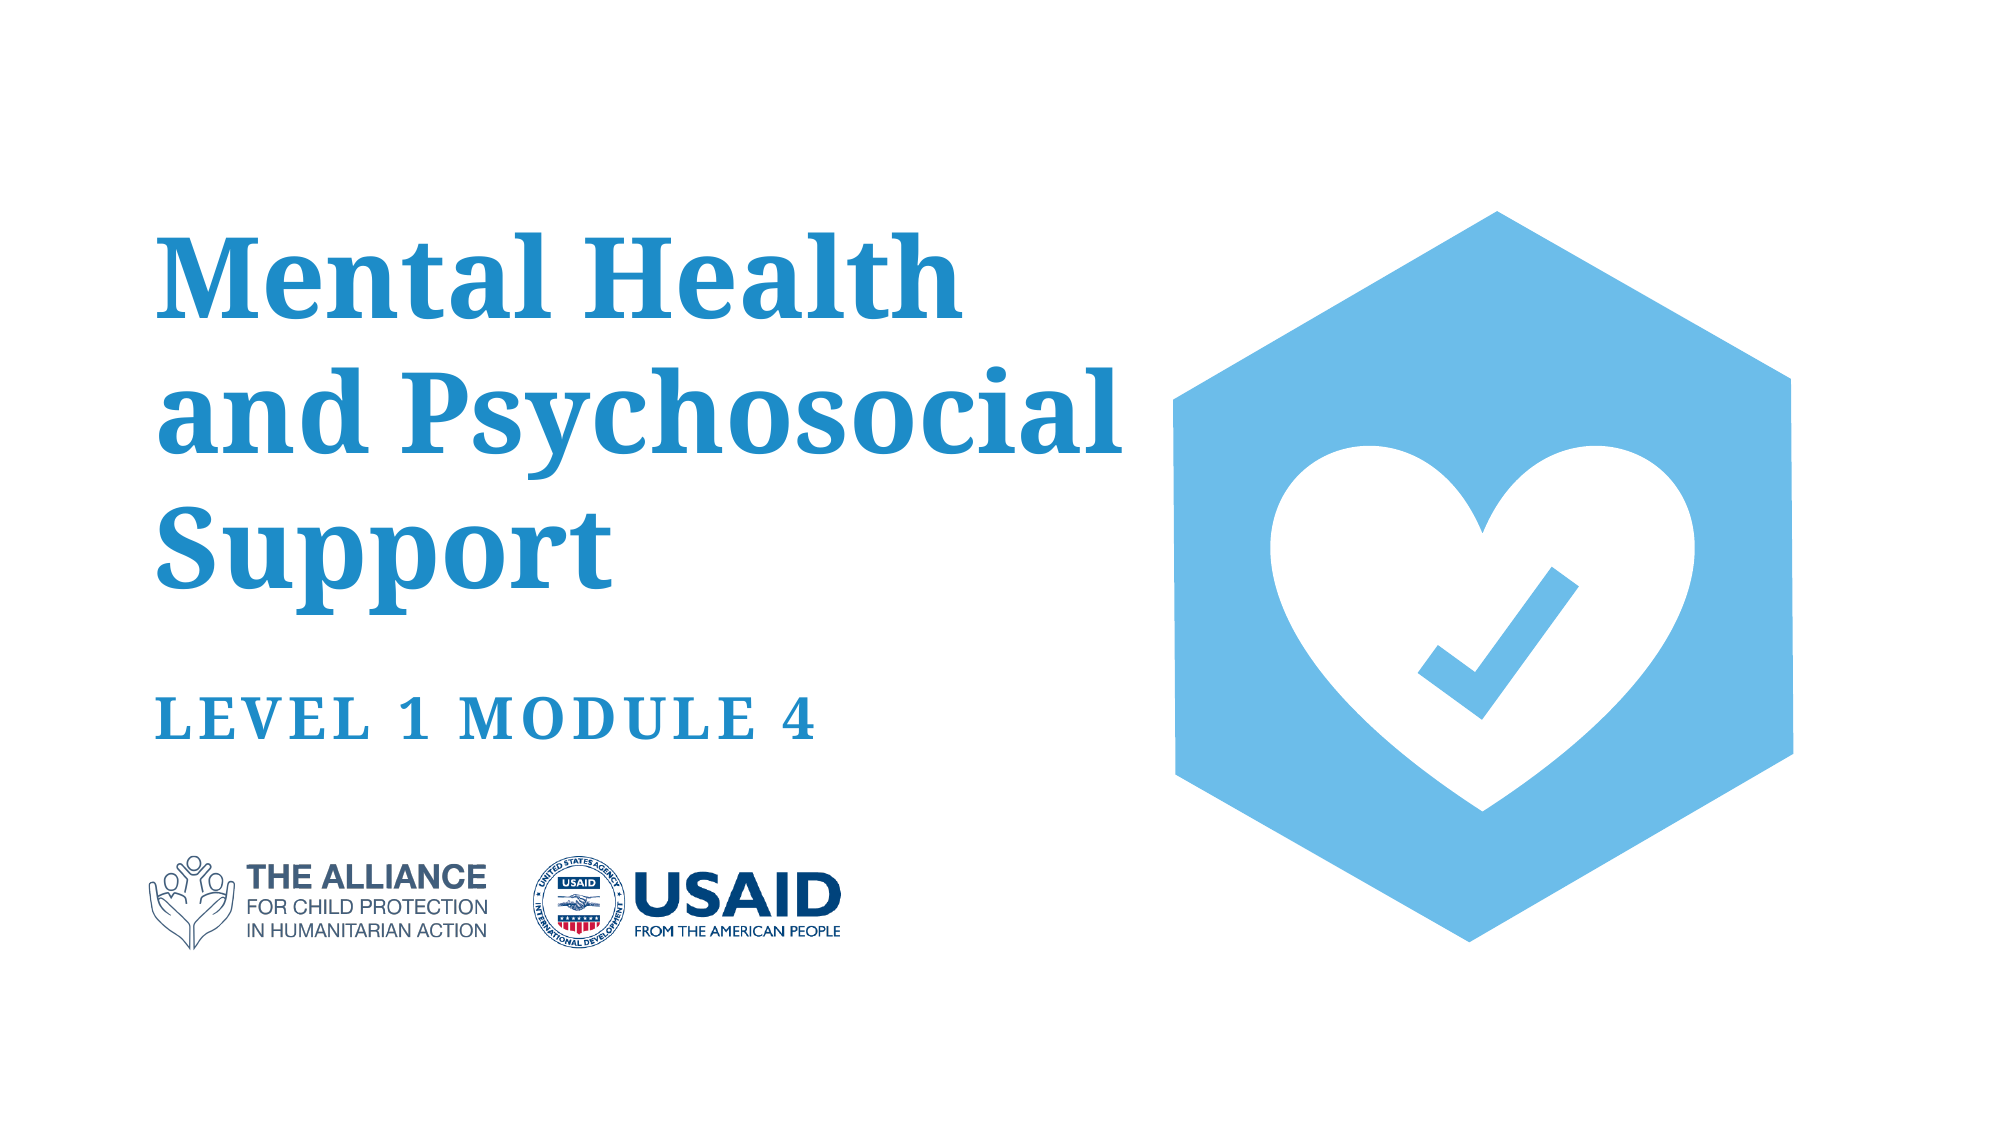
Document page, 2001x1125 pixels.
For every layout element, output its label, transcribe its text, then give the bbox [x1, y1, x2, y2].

text_box Mental Health and Psychosocial Support LEVEL 1 MODULE 4 [139, 198, 1154, 759]
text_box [1126, 252, 1841, 902]
picture [125, 828, 884, 980]
